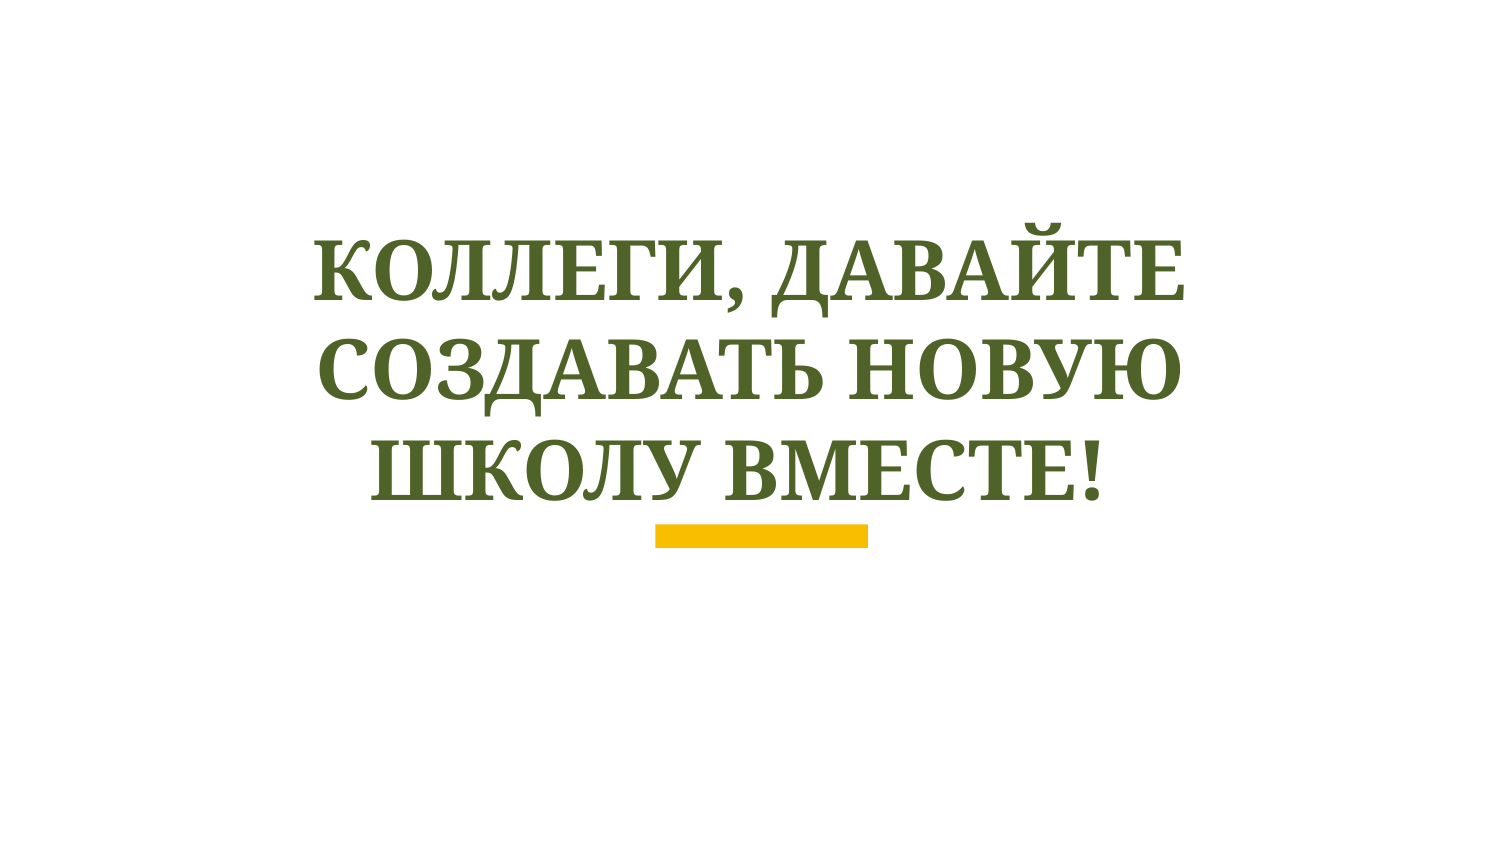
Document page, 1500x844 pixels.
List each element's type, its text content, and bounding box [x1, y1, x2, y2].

text_box КОЛЛЕГИ, ДАВАЙТЕ СОЗДАВАТЬ НОВУЮ ШКОЛУ ВМЕСТЕ! [236, 209, 1264, 524]
text_box [653, 522, 870, 550]
